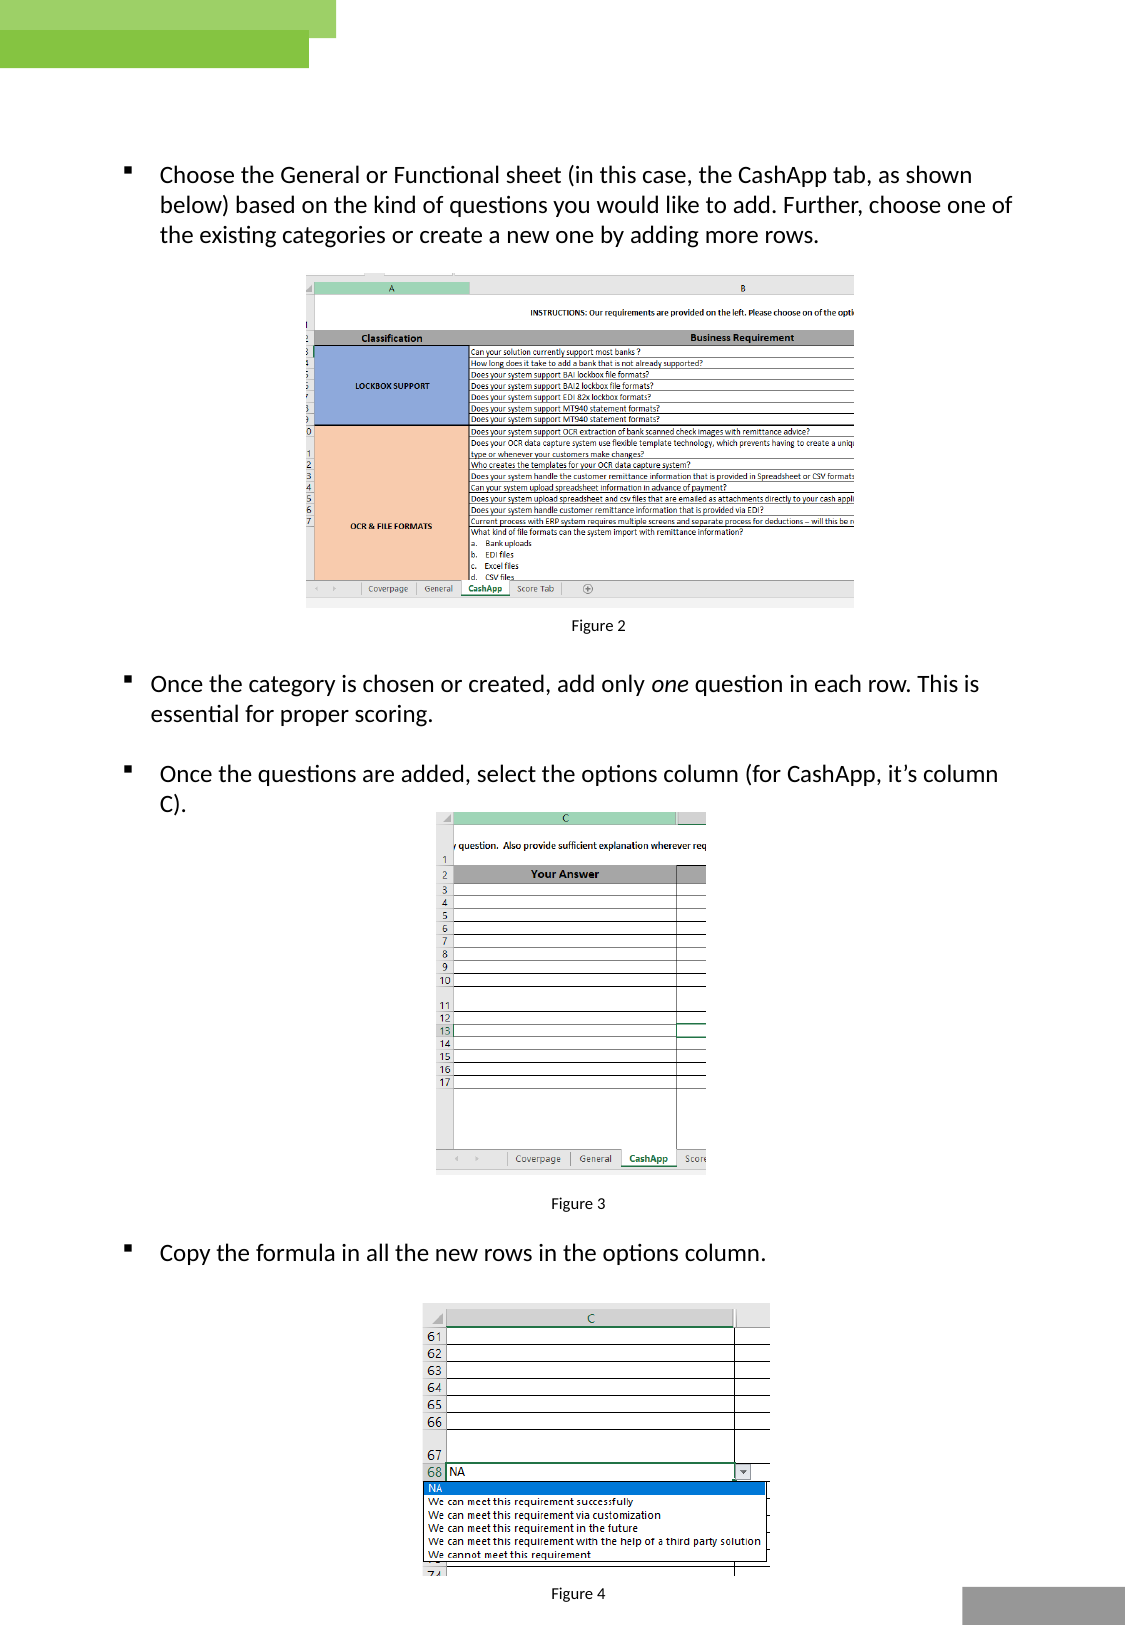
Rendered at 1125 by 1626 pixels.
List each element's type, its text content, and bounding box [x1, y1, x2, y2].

text_box Figure 4 [484, 1576, 657, 1610]
picture [422, 1303, 770, 1576]
text_box Choose the General or Functional sheet (in this case, the CashApp tab, as shown below) based on the kind of questions you would like to add. Further, choose one of the existing categories or create a new one by adding more rows. Once the category is chosen or created, add only one question in each row. This is essential for proper scoring. Once the questions are added, select the options column (for CashApp, it’s column C). Copy the formula in all the new rows in the options column. [107, 151, 1034, 1364]
text_box Figure 3 [484, 1185, 657, 1221]
picture [306, 273, 854, 608]
picture [436, 812, 706, 1175]
text_box Figure 2 [512, 608, 685, 643]
